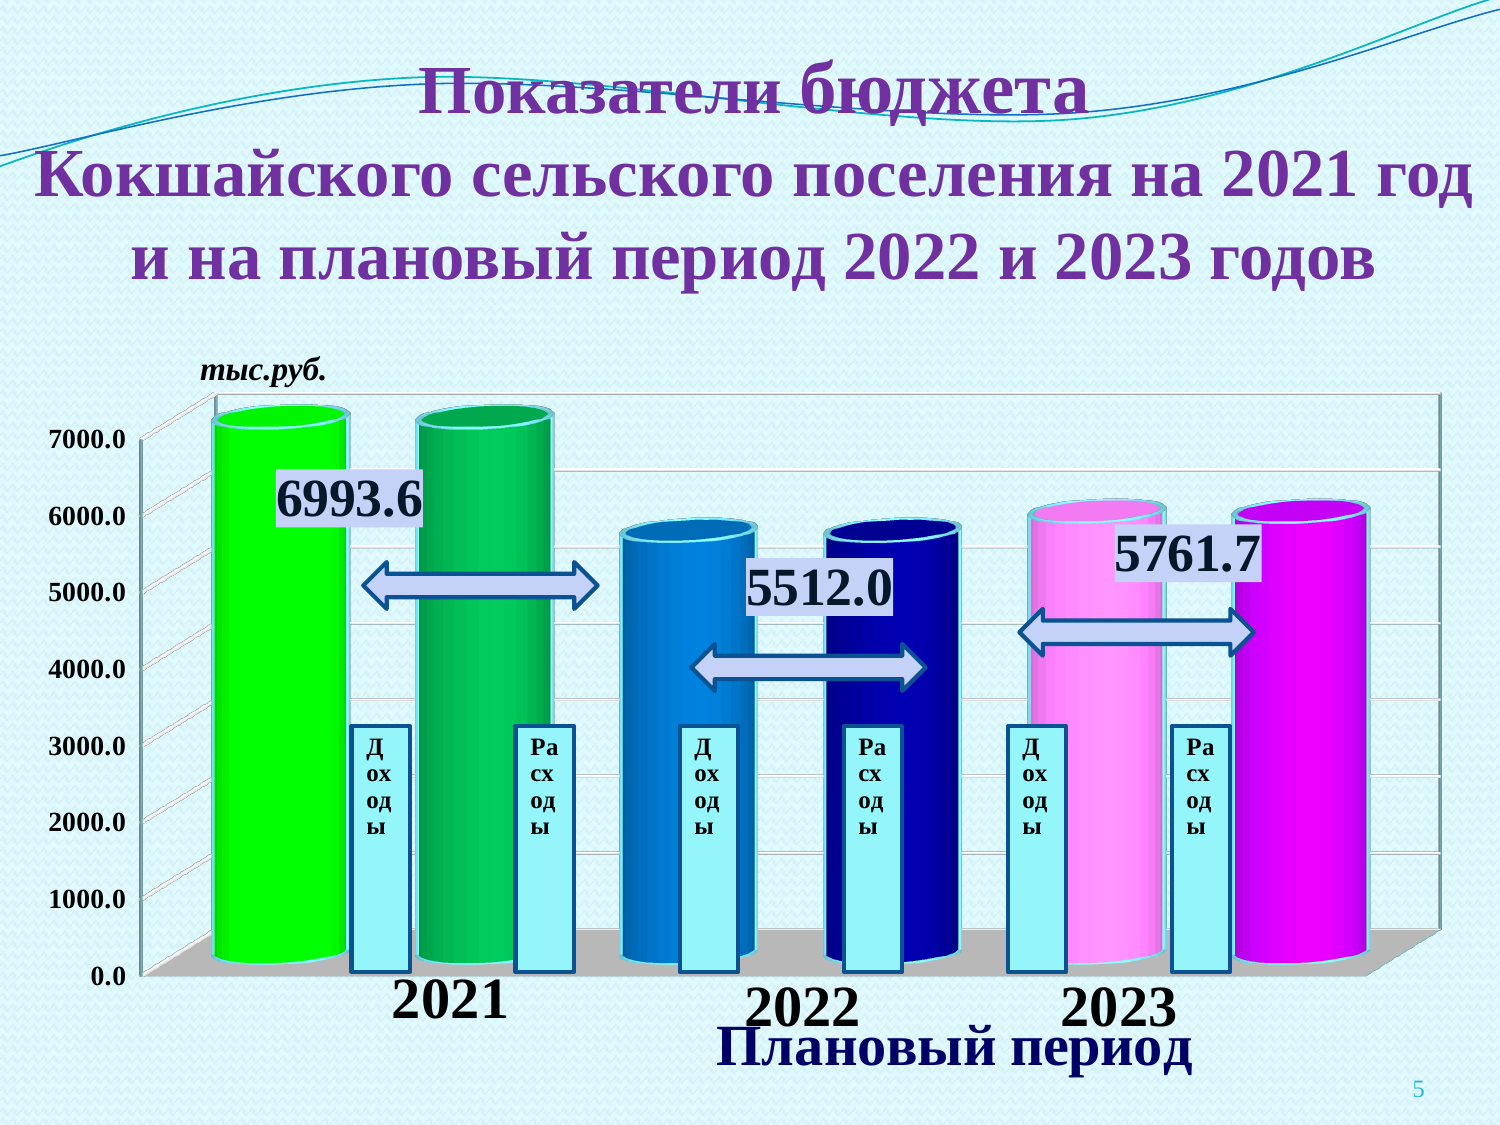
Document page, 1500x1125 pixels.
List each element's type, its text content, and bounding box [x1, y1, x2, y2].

chart [34, 292, 1442, 1079]
title Показатели бюджета Кокшайского сельского поселения на 2021 год и на плановый период 2022 и 2023 годов [29, 19, 1483, 293]
slide_number 5 [1299, 1092, 1425, 1103]
